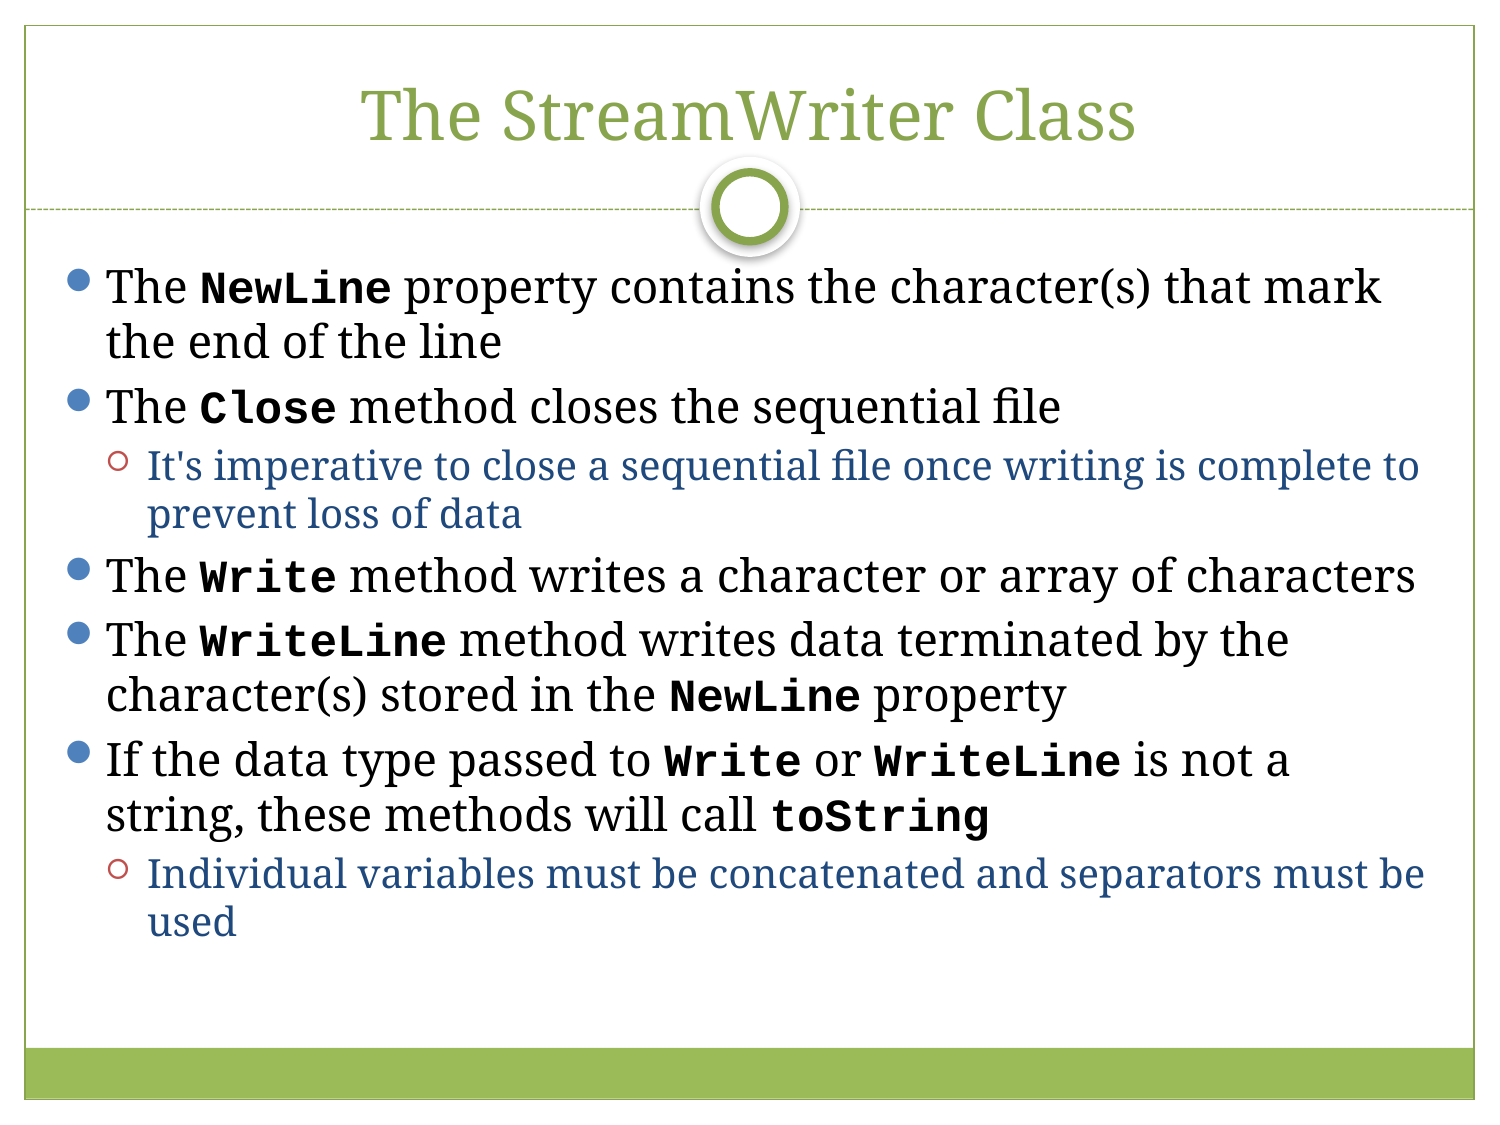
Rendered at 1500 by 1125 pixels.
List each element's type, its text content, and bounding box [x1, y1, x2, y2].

list The NewLine property contains the character(s) that mark the end of the line The Close method closes the sequential file It's imperative to close a sequential file once writing is complete to prevent loss of data The Write method writes a character or array of characters The WriteLine method writes data terminated by the character(s) stored in the NewLine property If the data type passed to Write or WriteLine is not a string, these methods will call toString Individual variables must be concatenated and separators must be used [49, 250, 1445, 1001]
title The StreamWriter Class [49, 37, 1450, 162]
